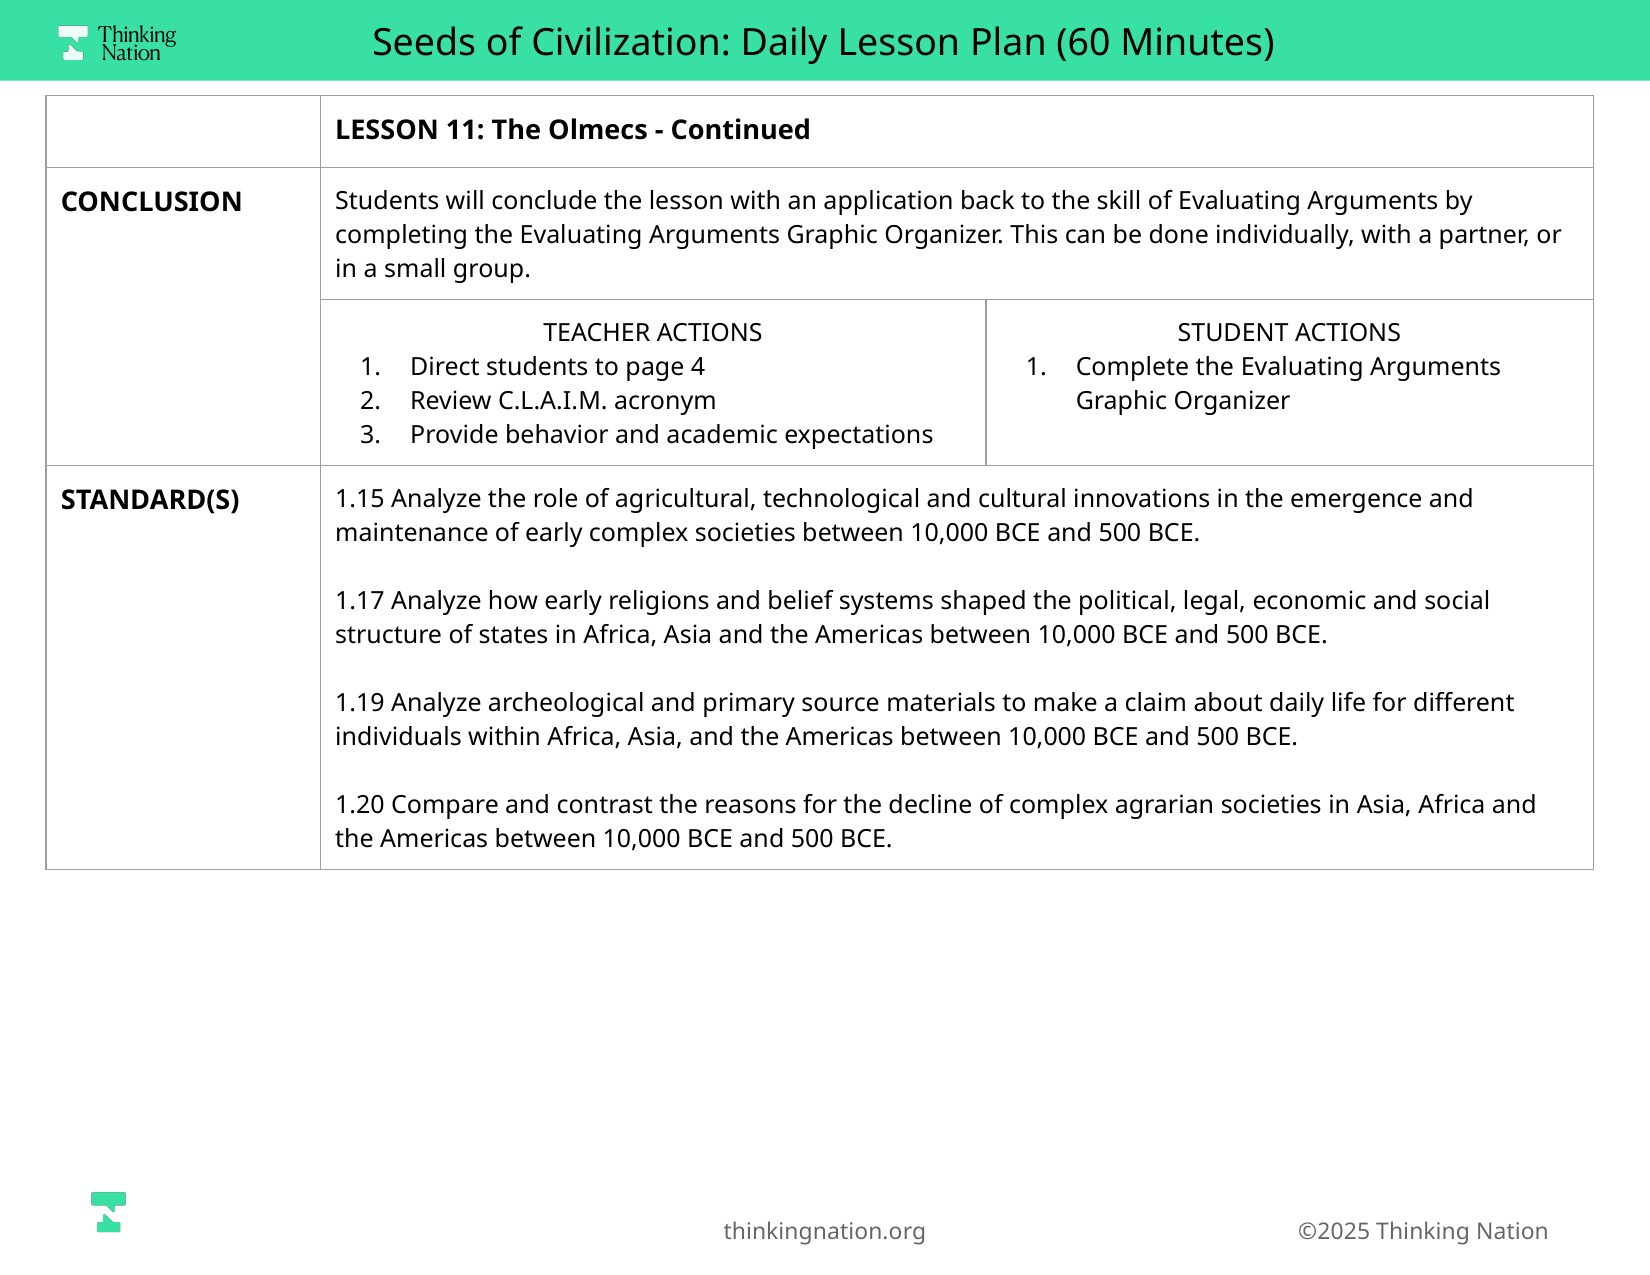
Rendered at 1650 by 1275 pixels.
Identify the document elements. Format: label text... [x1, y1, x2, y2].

table_cell STANDARD(S) [47, 466, 320, 869]
table_cell Students will conclude the lesson with an application back to the skill of Evaluating Arguments by completing the Evaluating Arguments Graphic Organizer. This can be done individually, with a partner, or in a small group. [321, 168, 1593, 299]
table_cell TEACHER ACTIONS Direct students to page 4 Review C.L.A.I.M. acronym Provide behavior and academic expectations [321, 300, 985, 465]
table_cell 1.15 Analyze the role of agricultural, technological and cultural innovations in the emergence and maintenance of early complex societies between 10,000 BCE and 500 BCE. 1.17 Analyze how early religions and belief systems shaped the political, legal, economic and social structure of states in Africa, Asia and the Americas between 10,000 BCE and 500 BCE. 1.19 Analyze archeological and primary source materials to make a claim about daily life for different individuals within Africa, Asia, and the Americas between 10,000 BCE and 500 BCE. 1.20 Compare and contrast the reasons for the decline of complex agrarian societies in Asia, Africa and the Americas between 10,000 BCE and 500 BCE. [321, 466, 1593, 869]
picture [45, 14, 180, 85]
table_header LESSON 11: The Olmecs - Continued [321, 96, 1593, 167]
table_cell CONCLUSION [47, 168, 320, 465]
table_cell STUDENT ACTIONS Complete the Evaluating Arguments Graphic Organizer [987, 300, 1593, 465]
picture [80, 1184, 136, 1240]
table_header [47, 96, 320, 167]
text_box ©2025 Thinking Nation [1174, 1200, 1566, 1240]
text_box Seeds of Civilization: Daily Lesson Plan (60 Minutes) [0, 0, 1650, 81]
text_box thinkingnation.org [629, 1200, 1021, 1240]
